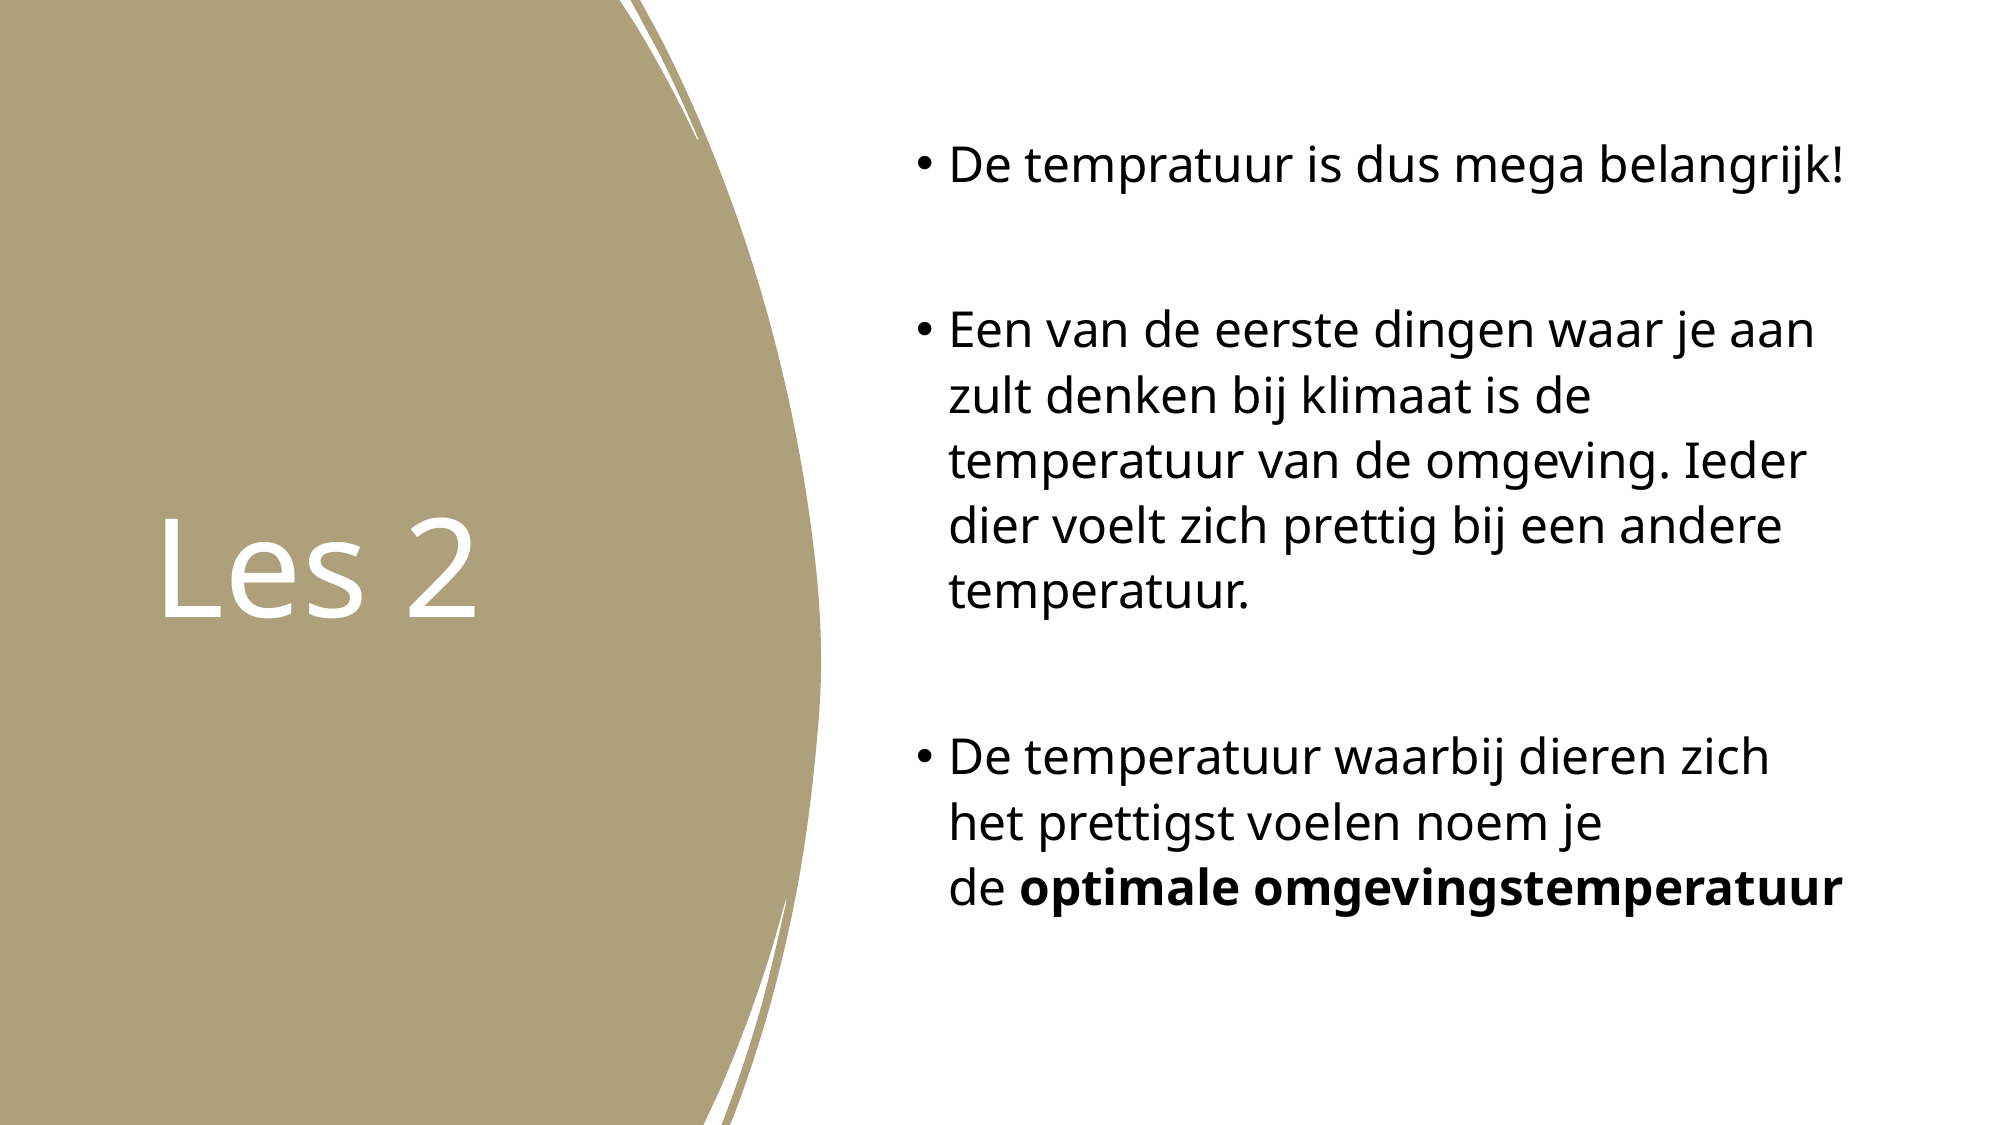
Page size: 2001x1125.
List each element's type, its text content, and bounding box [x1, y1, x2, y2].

text_box [621, 0, 692, 126]
text_box [0, 0, 822, 1125]
title Les 2 [138, 105, 660, 1020]
list De tempratuur is dus mega belangrijk! Een van de eerste dingen waar je aan zult denken bij klimaat is de temperatuur van de omgeving. Ieder dier voelt zich prettig bij een andere temperatuur. De temperatuur waarbij dieren zich het prettigst voelen noem je de optimale omgevingstemperatuur [901, 105, 1862, 1020]
text_box [641, 0, 2000, 1125]
